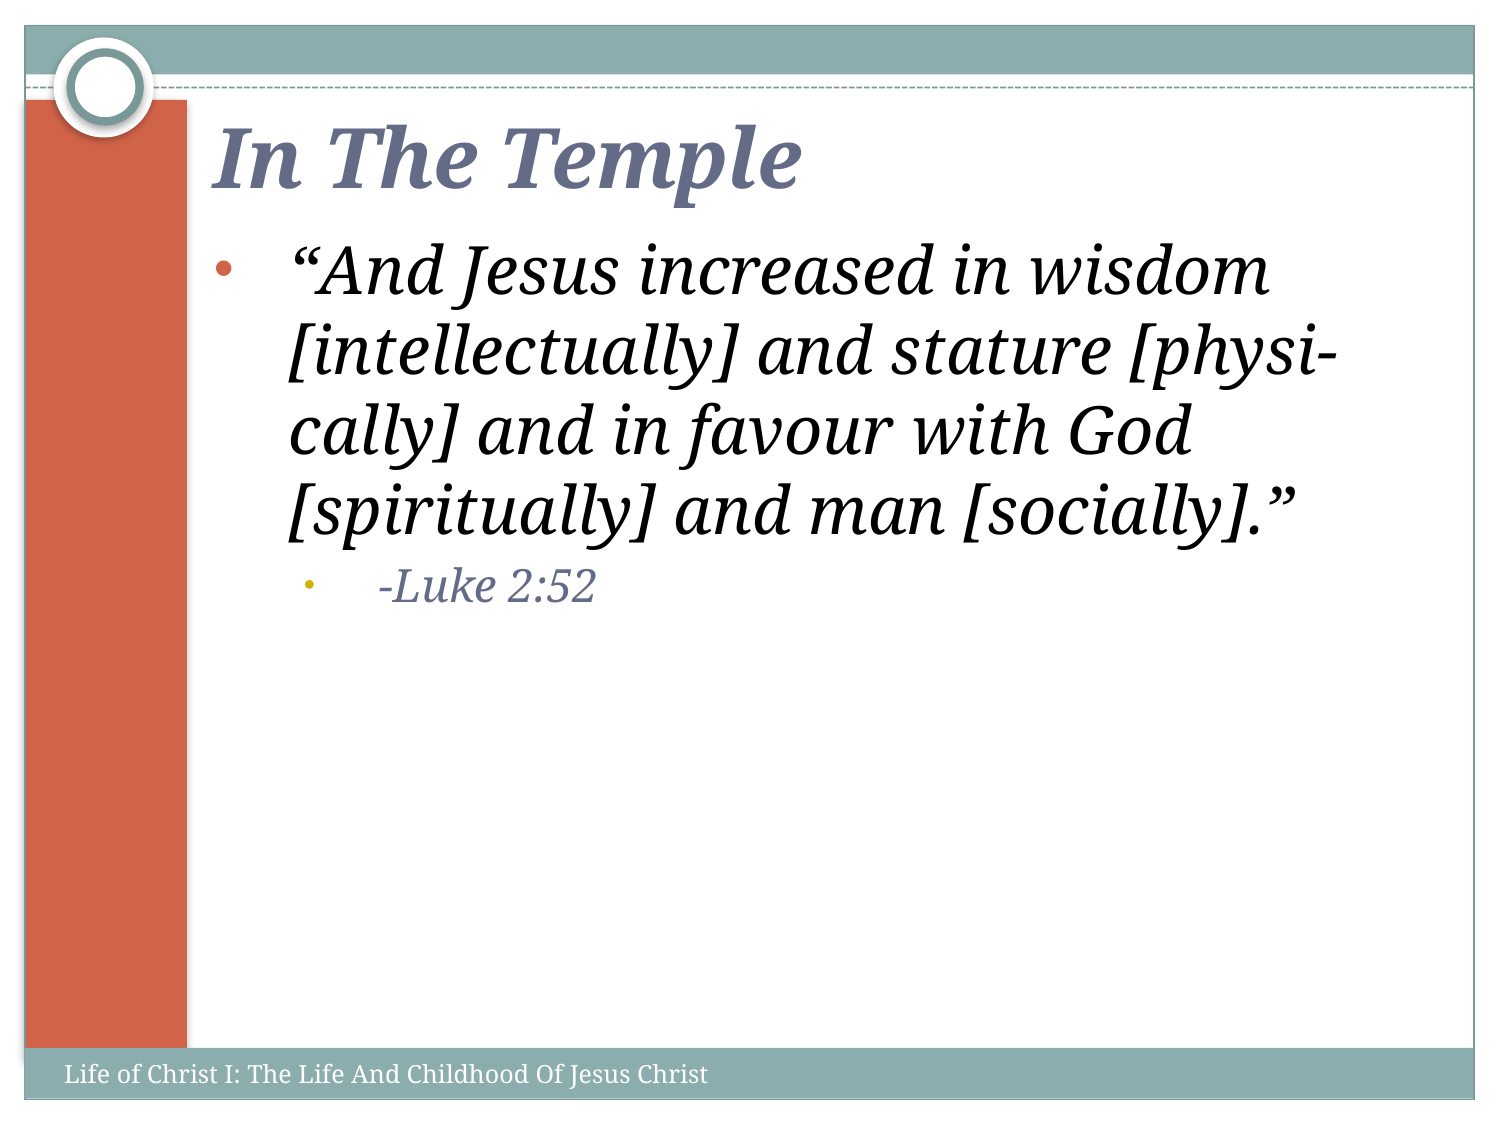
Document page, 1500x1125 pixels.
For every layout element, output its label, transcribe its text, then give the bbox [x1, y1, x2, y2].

footer Life of Christ I: The Life And Childhood Of Jesus Christ [49, 1051, 949, 1112]
title In The Temple [198, 98, 1472, 299]
text_box “And Jesus increased in wisdom [intellectually] and stature [physi- cally] and in favour with God [spiritually] and man [socially].” -Luke 2:52 [198, 220, 1455, 1025]
